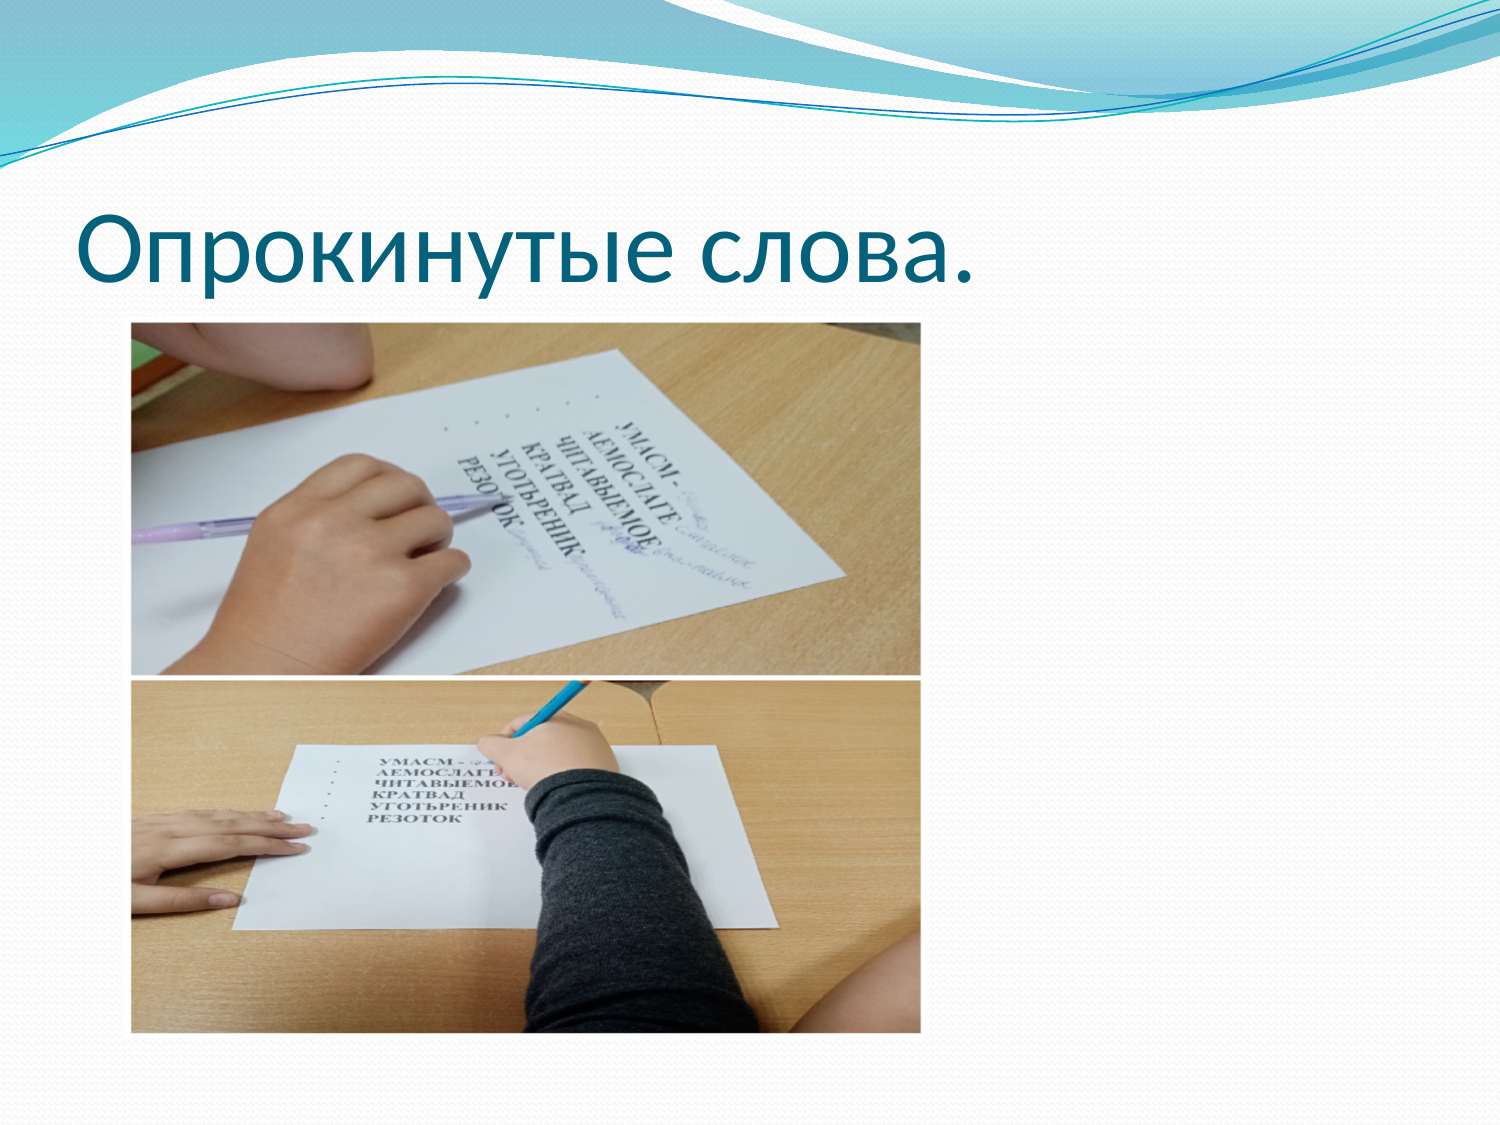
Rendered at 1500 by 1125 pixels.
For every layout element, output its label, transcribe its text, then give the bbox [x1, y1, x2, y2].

title Опрокинутые слова. [75, 115, 1425, 303]
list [123, 317, 928, 1038]
